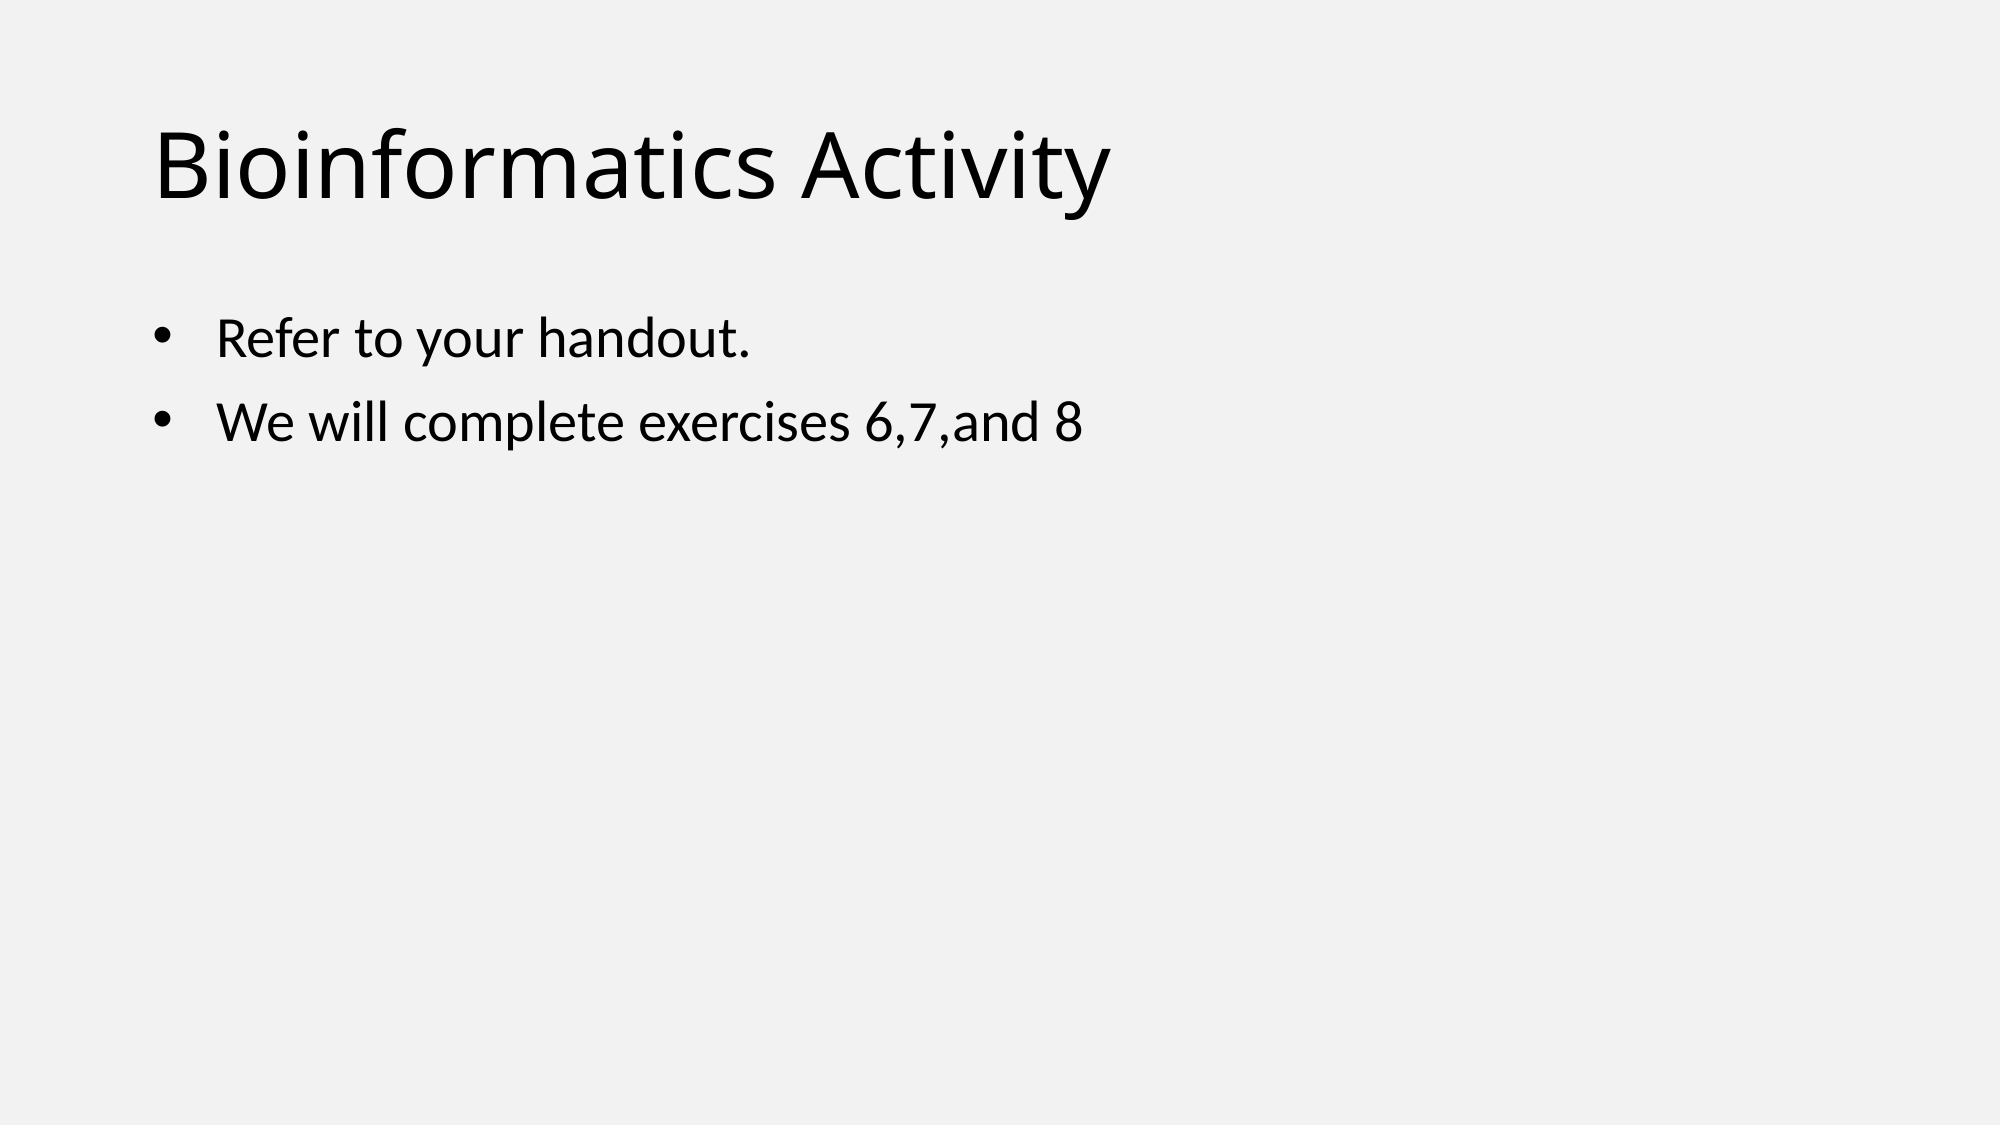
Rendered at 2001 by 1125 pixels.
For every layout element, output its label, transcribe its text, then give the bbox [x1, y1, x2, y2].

title Bioinformatics Activity [137, 59, 1863, 278]
list Refer to your handout. We will complete exercises 6,7,and 8 [137, 299, 1863, 1014]
